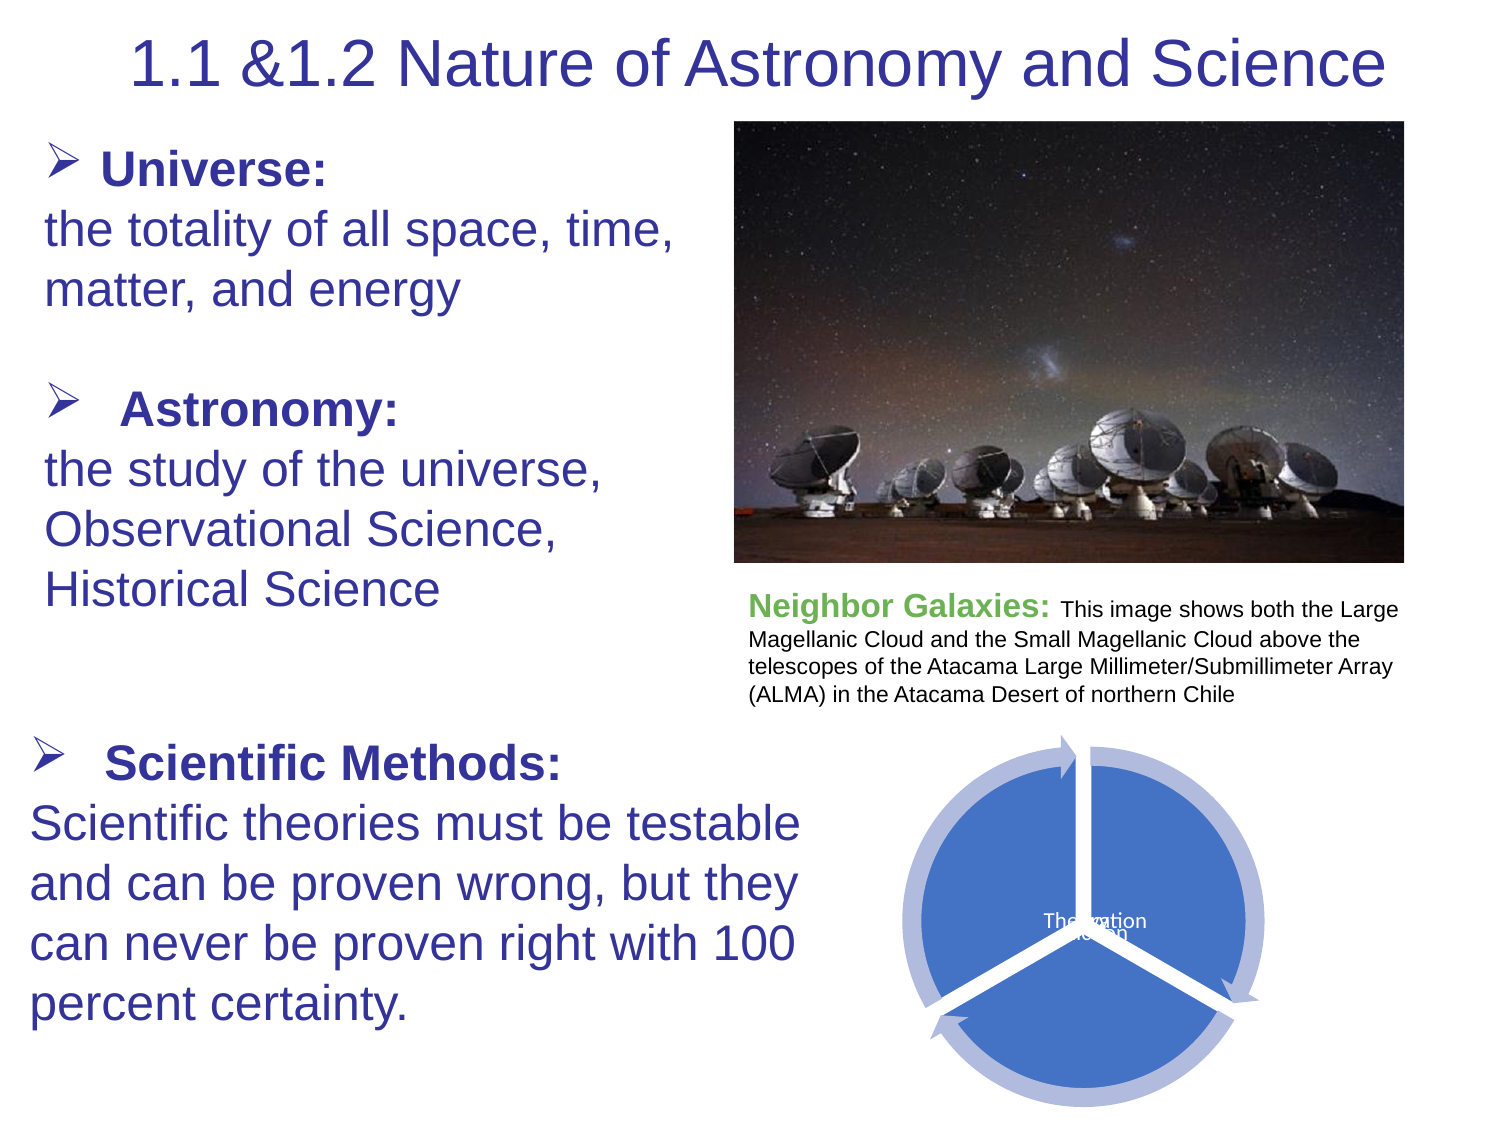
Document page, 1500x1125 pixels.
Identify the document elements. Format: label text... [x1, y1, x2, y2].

text_box 1.1 &1.2 Nature of Astronomy and Science [99, 12, 1438, 108]
text_box Scientific Methods: Scientific theories must be testable and can be proven wrong, but they can never be proven right with 100 percent certainty. [14, 723, 865, 1039]
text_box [810, 728, 1357, 1125]
text_box Universe: the totality of all space, time, matter, and energy Astronomy: the study of the universe, Observational Science, Historical Science [29, 128, 733, 694]
text_box Neighbor Galaxies: This image shows both the Large Magellanic Cloud and the Small Magellanic Cloud above the telescopes of the Atacama Large Millimeter/Submillimeter Array (ALMA) in the Atacama Desert of northern Chile [733, 577, 1484, 715]
picture [733, 121, 1405, 563]
